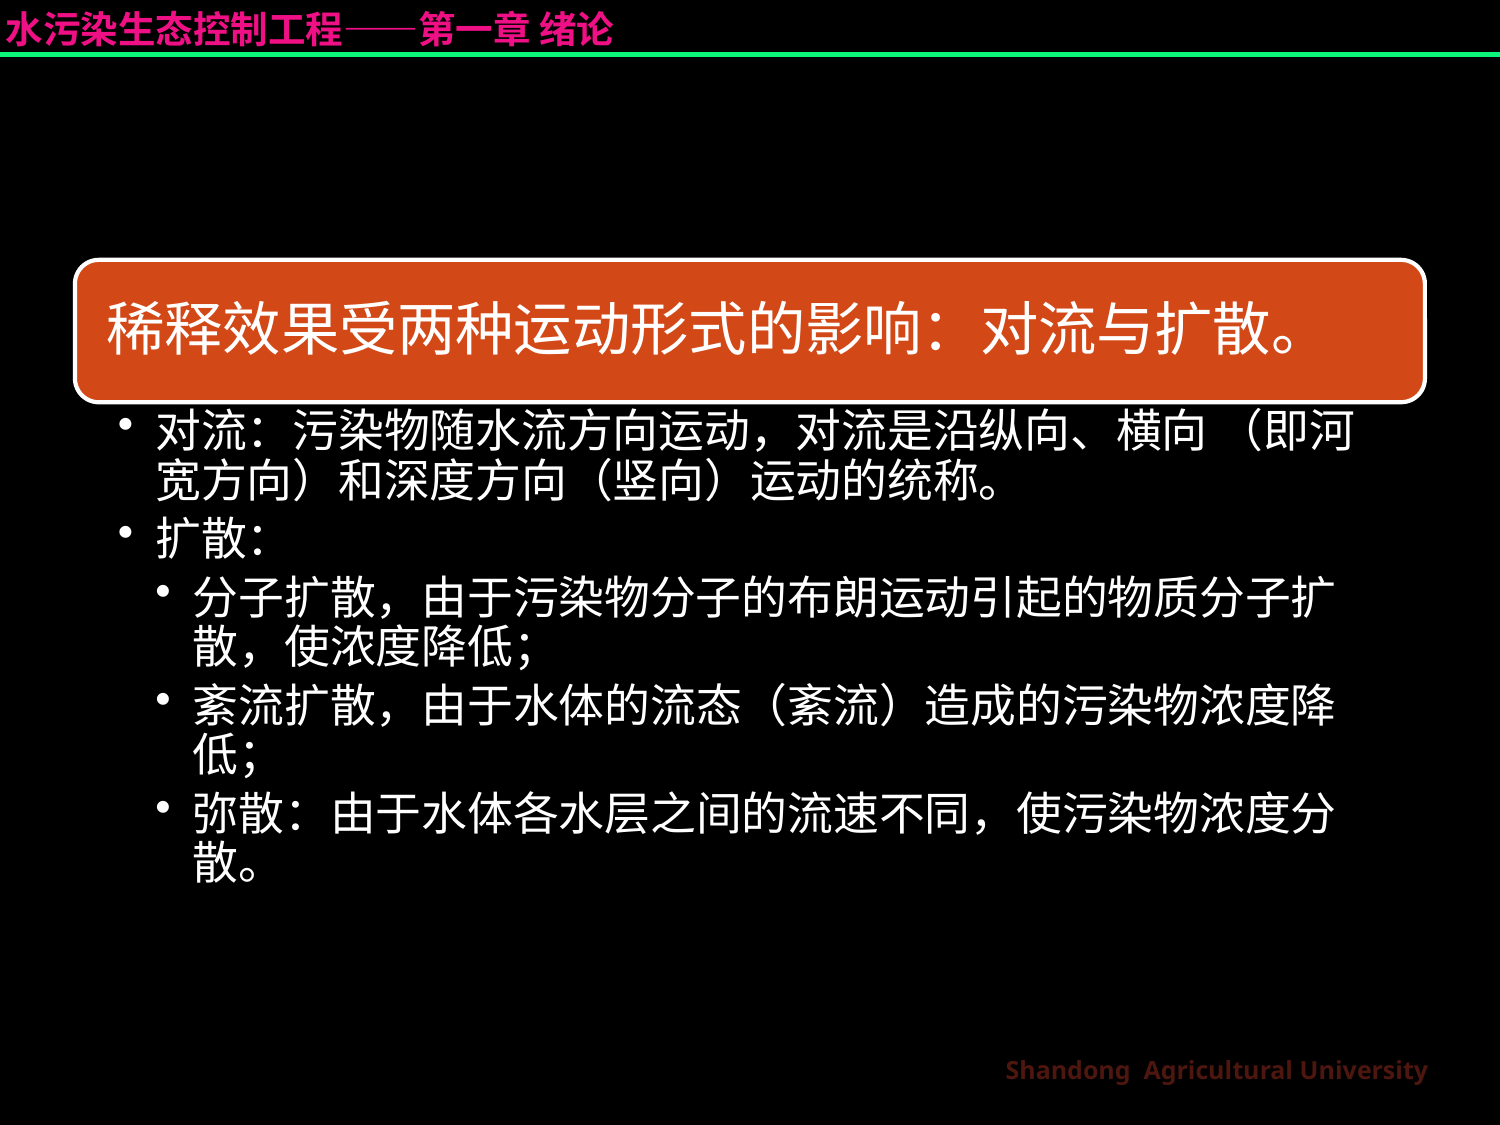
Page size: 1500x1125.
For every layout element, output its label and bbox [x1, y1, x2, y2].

list [74, 187, 1426, 1055]
